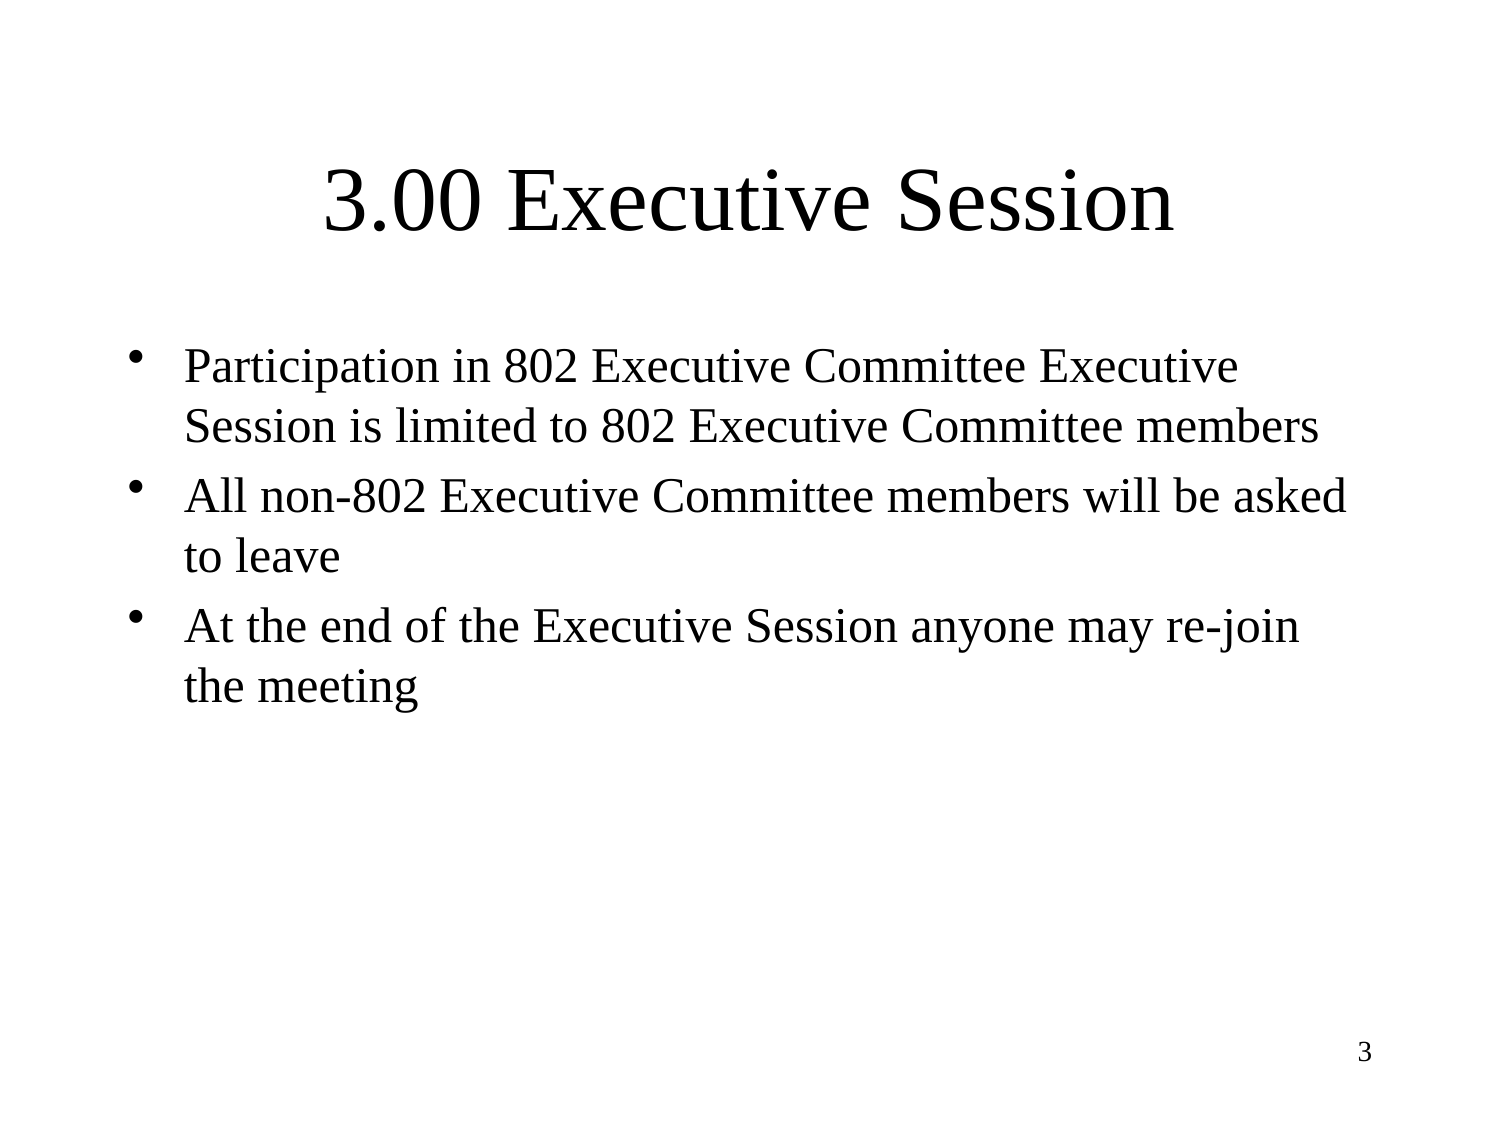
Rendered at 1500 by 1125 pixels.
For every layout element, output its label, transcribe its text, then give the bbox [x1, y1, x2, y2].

title 3.00 Executive Session [112, 99, 1388, 288]
slide_number 3 [1074, 1024, 1388, 1101]
list Participation in 802 Executive Committee Executive Session is limited to 802 Executive Committee members All non-802 Executive Committee members will be asked to leave At the end of the Executive Session anyone may re-join the meeting [112, 324, 1388, 1001]
